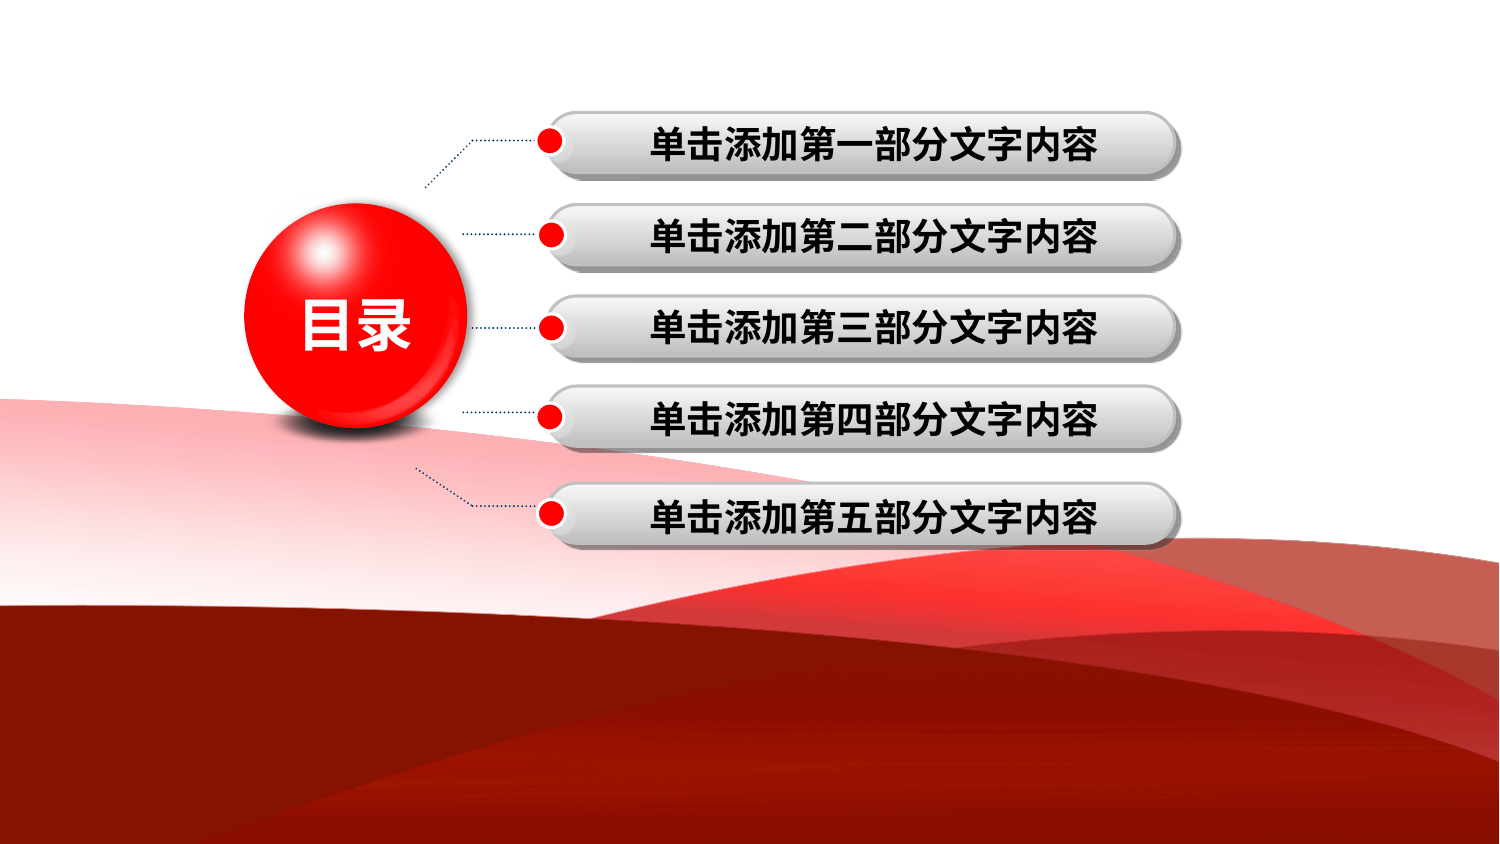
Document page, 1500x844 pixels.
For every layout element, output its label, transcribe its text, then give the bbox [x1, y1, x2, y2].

text_box [537, 313, 566, 342]
picture [0, 398, 1499, 844]
text_box [537, 220, 566, 250]
text_box 单击添加第二部分文字内容 [634, 205, 1115, 266]
text_box [551, 112, 1175, 173]
text_box 单击添加第一部分文字内容 [634, 113, 1115, 174]
text_box 单击添加第四部分文字内容 [634, 388, 1115, 398]
text_box [535, 126, 564, 155]
text_box [550, 204, 1175, 265]
text_box 单击添加第三部分文字内容 [634, 296, 1115, 357]
text_box [552, 386, 1169, 398]
text_box [548, 295, 1175, 357]
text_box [242, 194, 479, 454]
